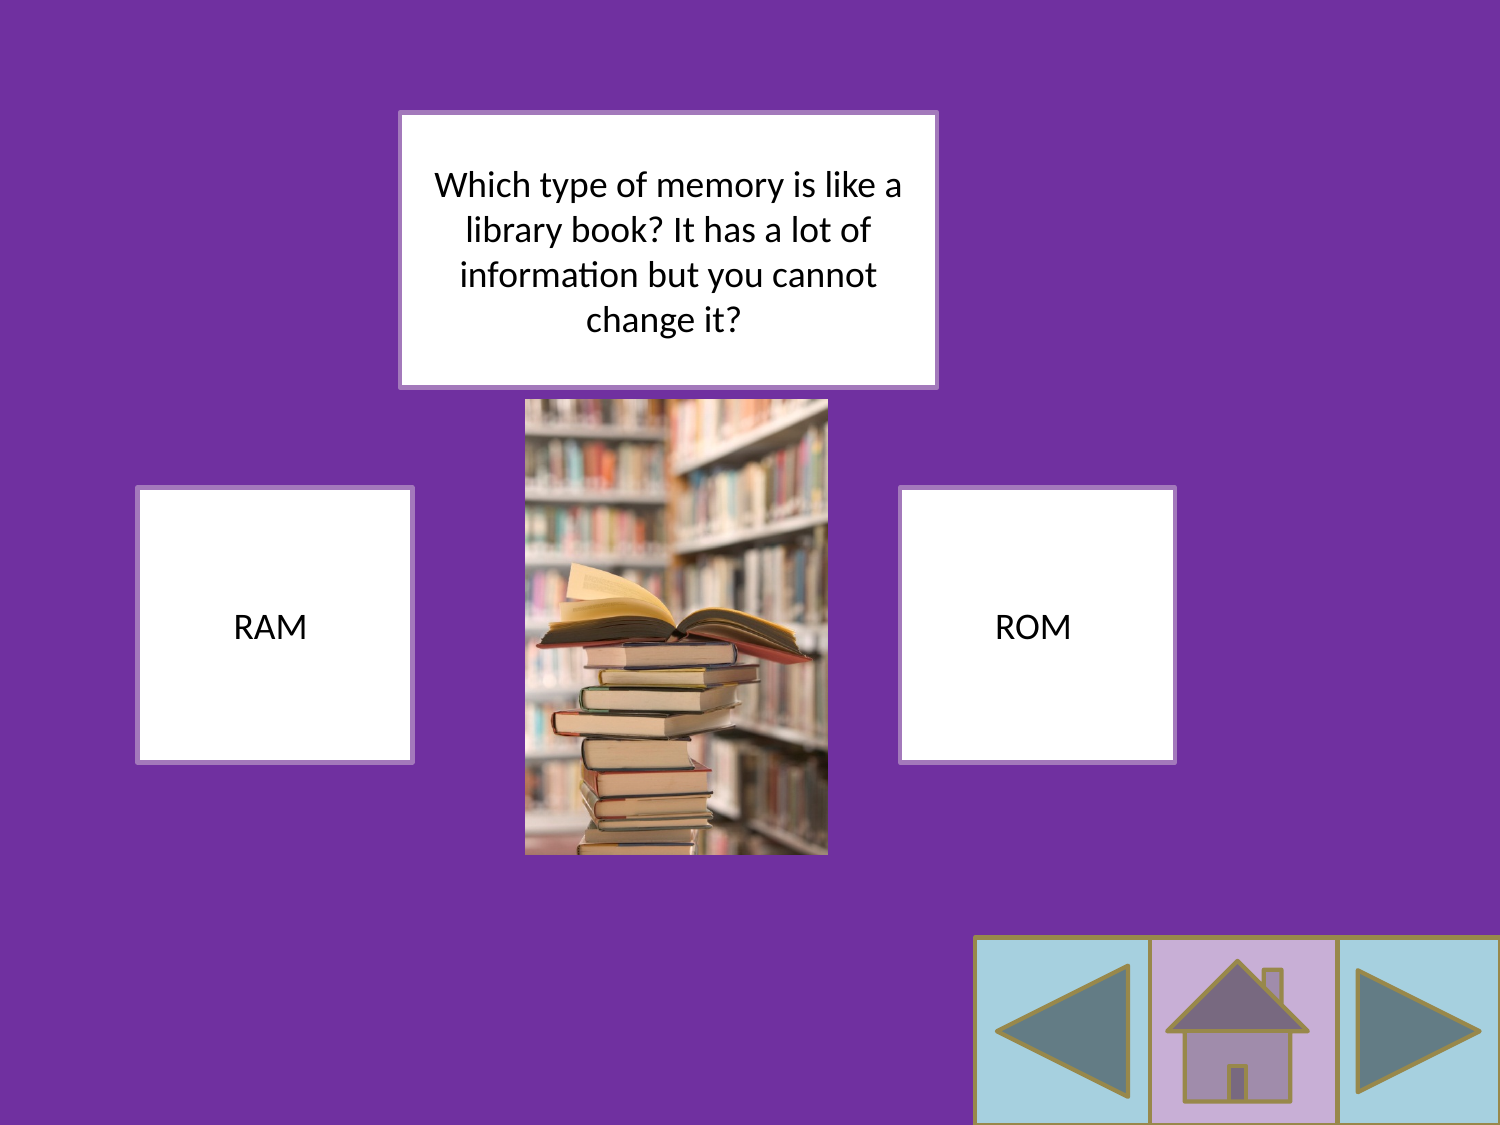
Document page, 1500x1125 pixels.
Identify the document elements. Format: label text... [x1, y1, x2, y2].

text_box [1152, 935, 1335, 1125]
text_box ROM [898, 485, 1177, 765]
text_box Which type of memory is like a library book? It has a lot of information but you cannot change it? [398, 110, 939, 390]
text_box RAM [135, 485, 415, 765]
text_box [973, 935, 1152, 1125]
text_box [1335, 935, 1500, 1125]
picture [524, 399, 828, 856]
